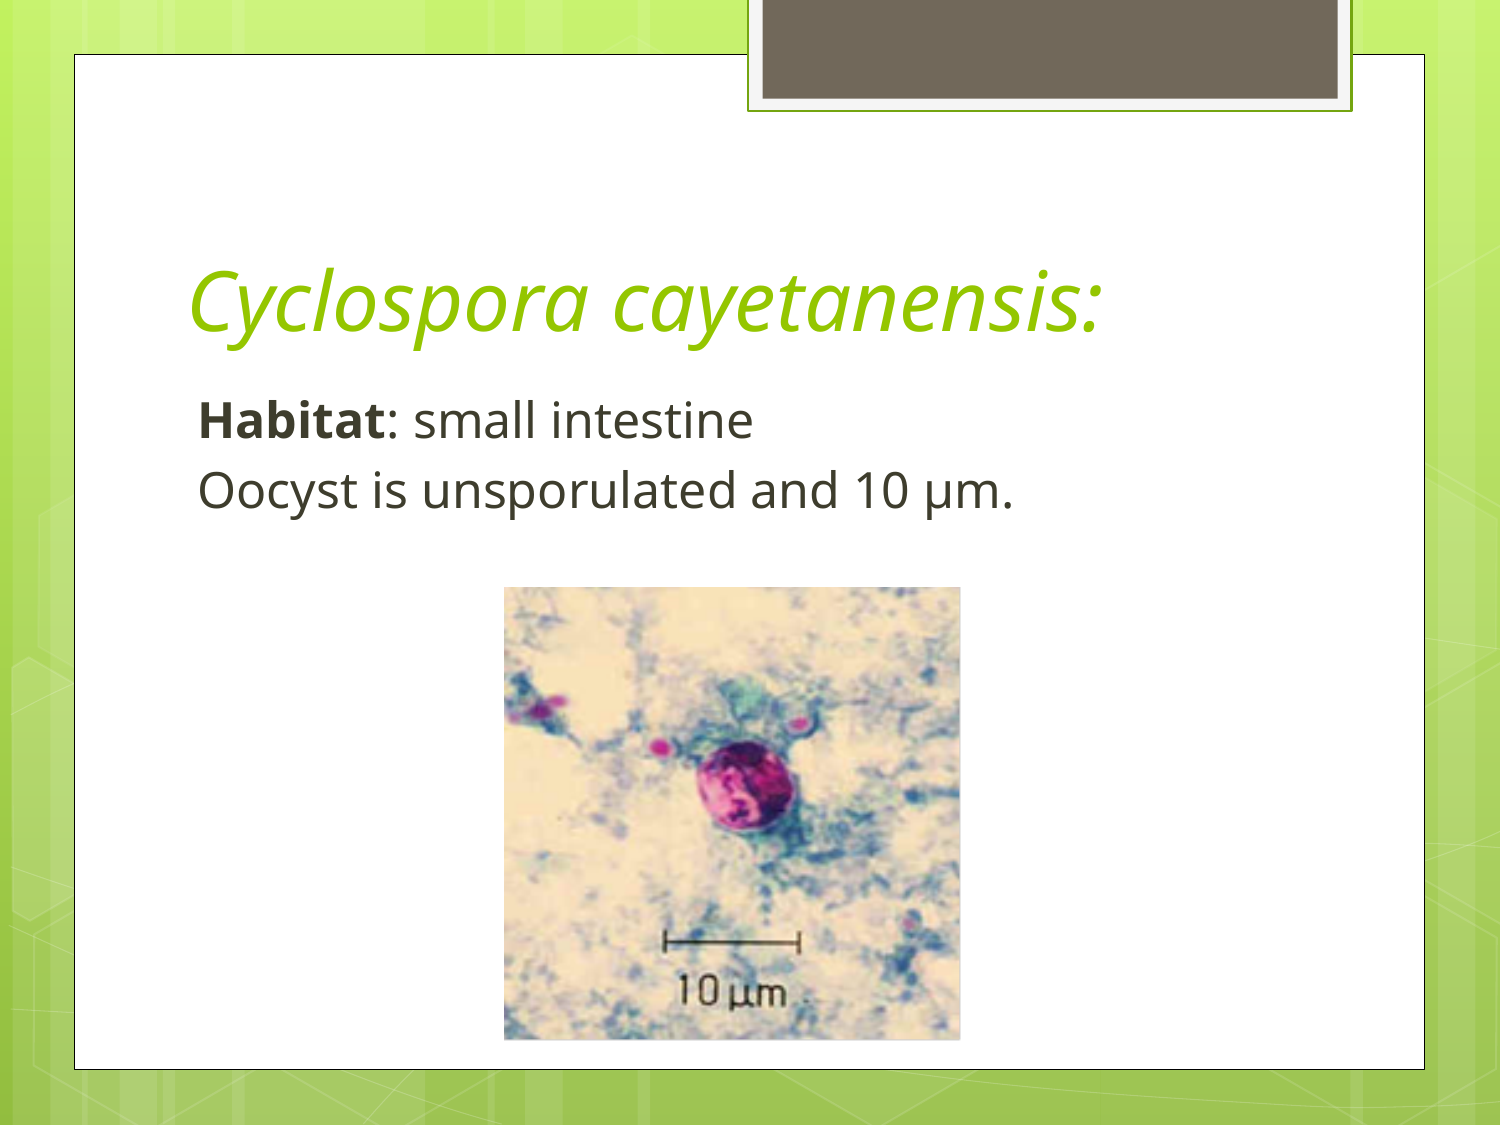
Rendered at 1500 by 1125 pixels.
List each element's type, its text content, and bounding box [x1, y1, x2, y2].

list Habitat: small intestine Oocyst is unsporulated and 10 µm. [171, 381, 1283, 957]
picture [504, 587, 963, 1043]
title Cyclospora cayetanensis: [171, 168, 1324, 357]
